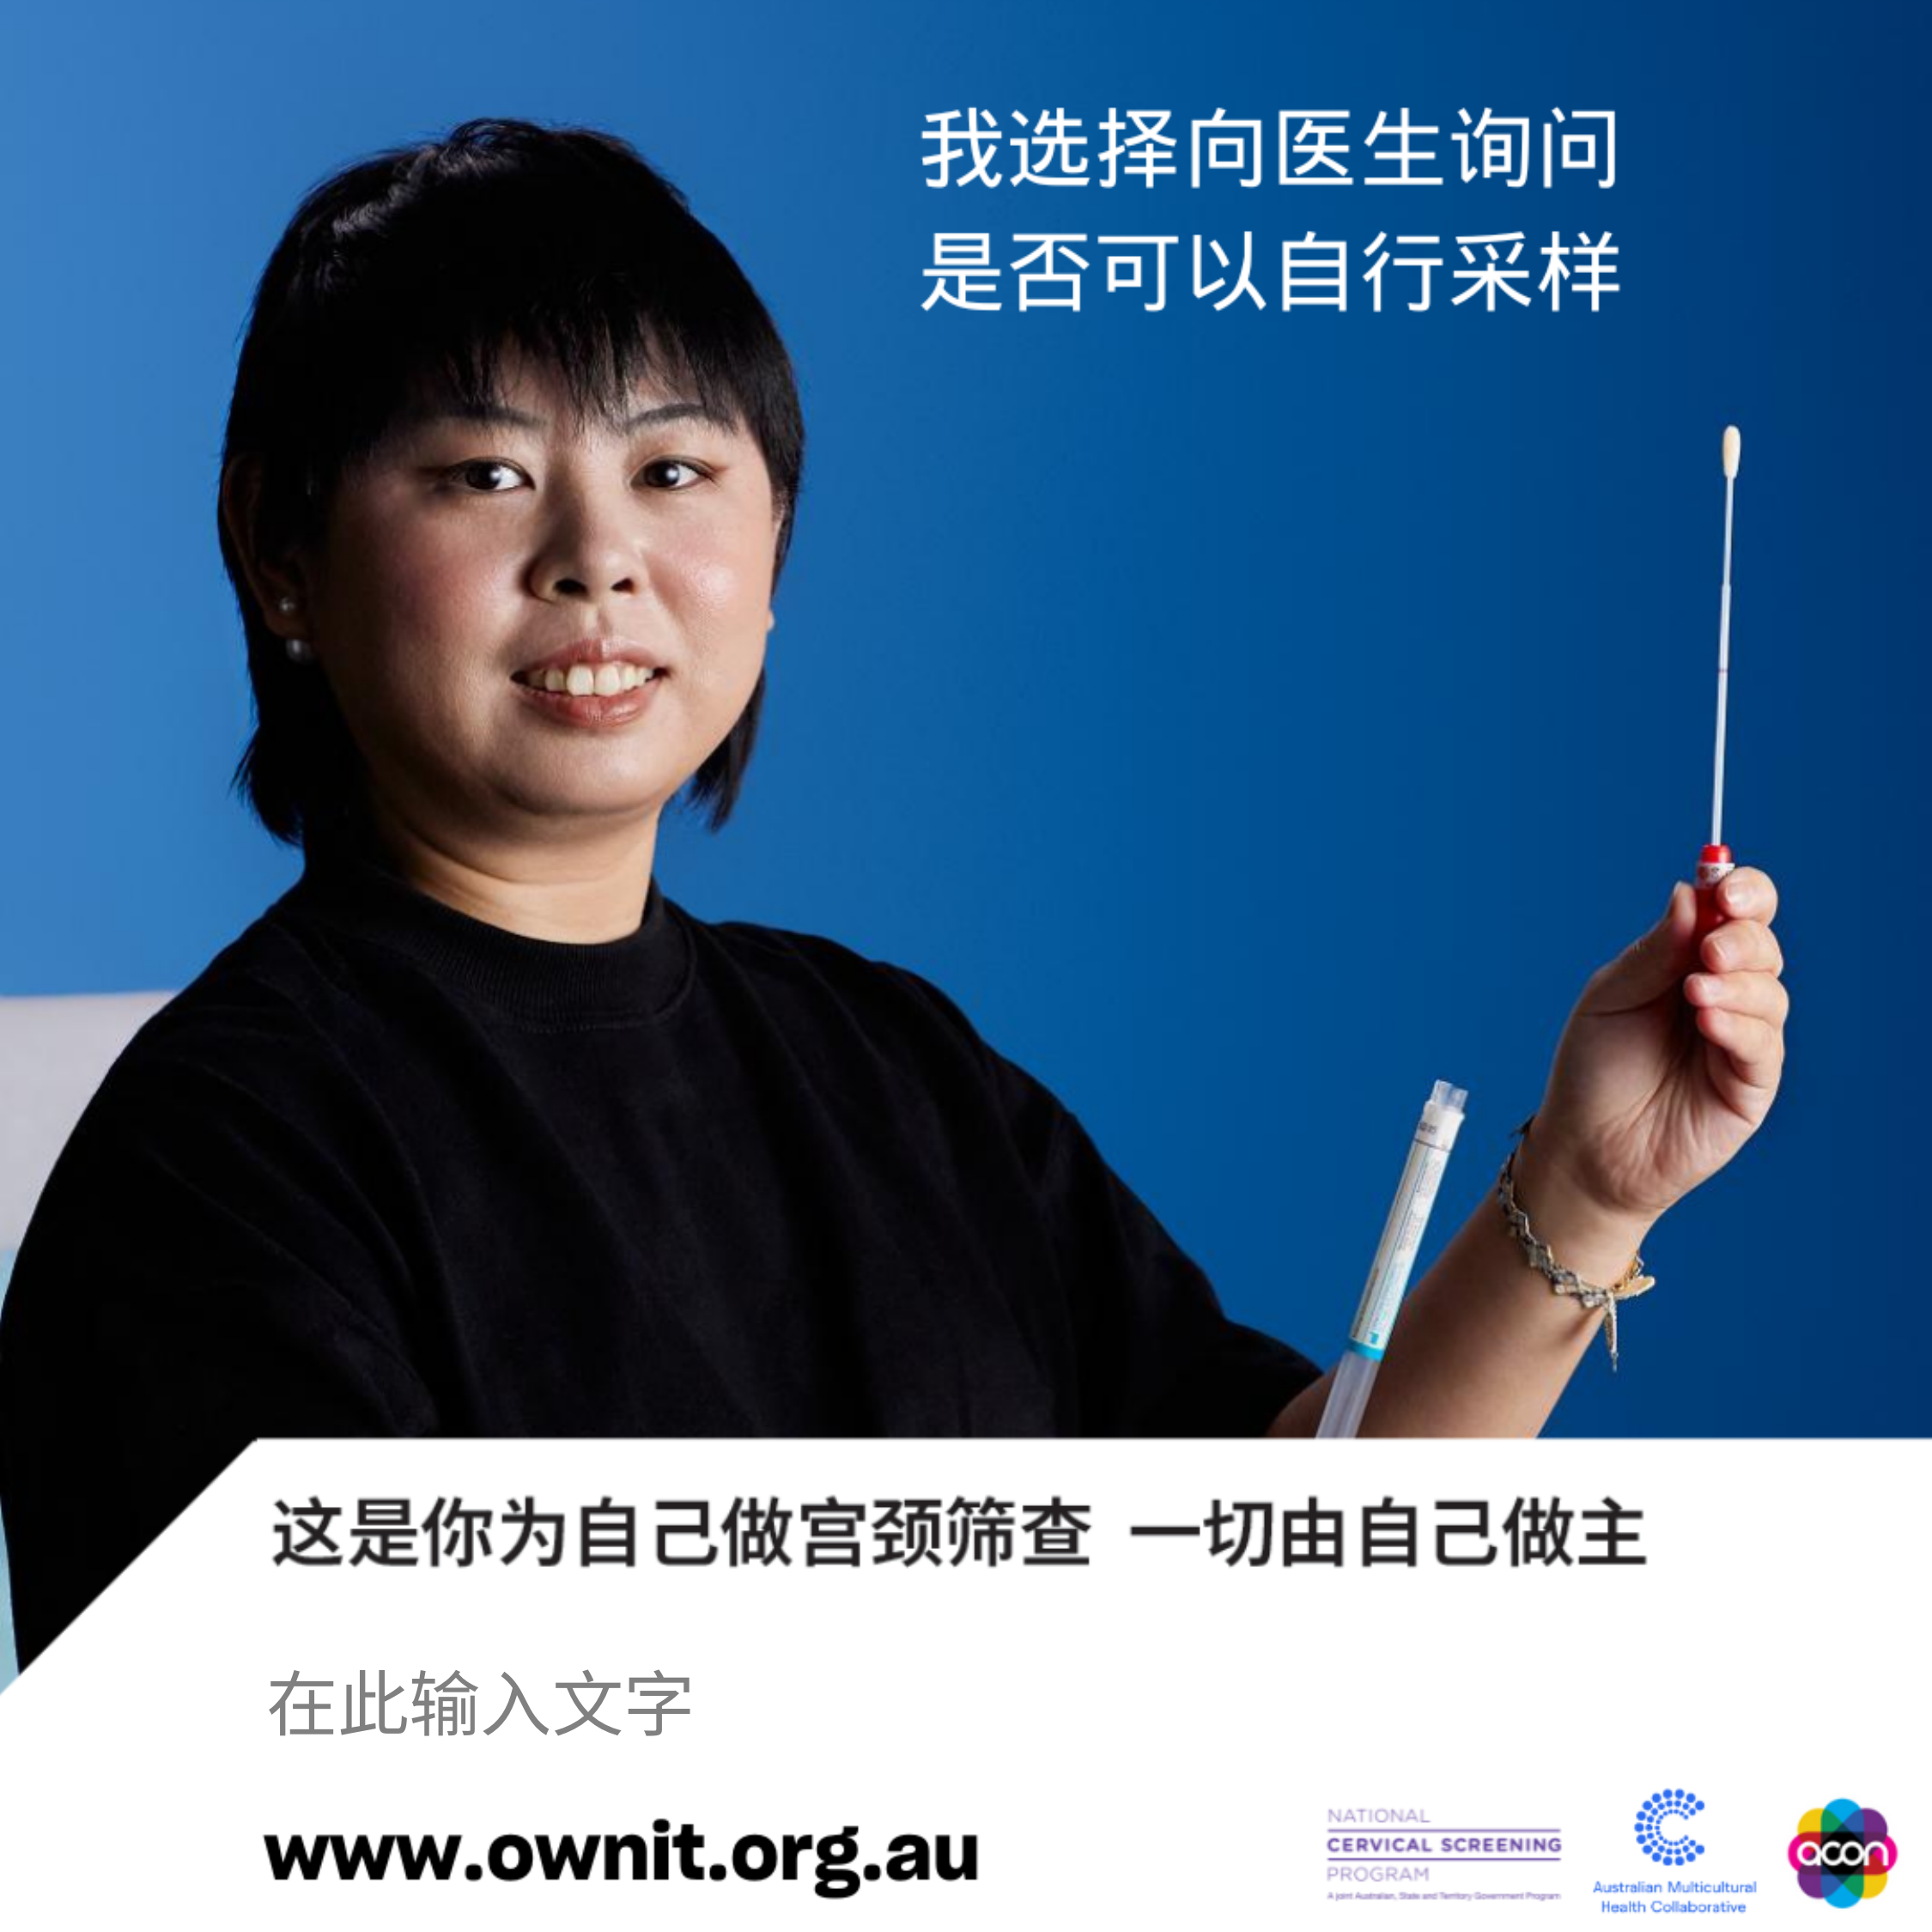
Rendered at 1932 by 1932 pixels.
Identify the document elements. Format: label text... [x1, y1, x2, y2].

text_box 在此输入文字 [253, 1652, 1220, 1751]
picture [0, 0, 1932, 1932]
